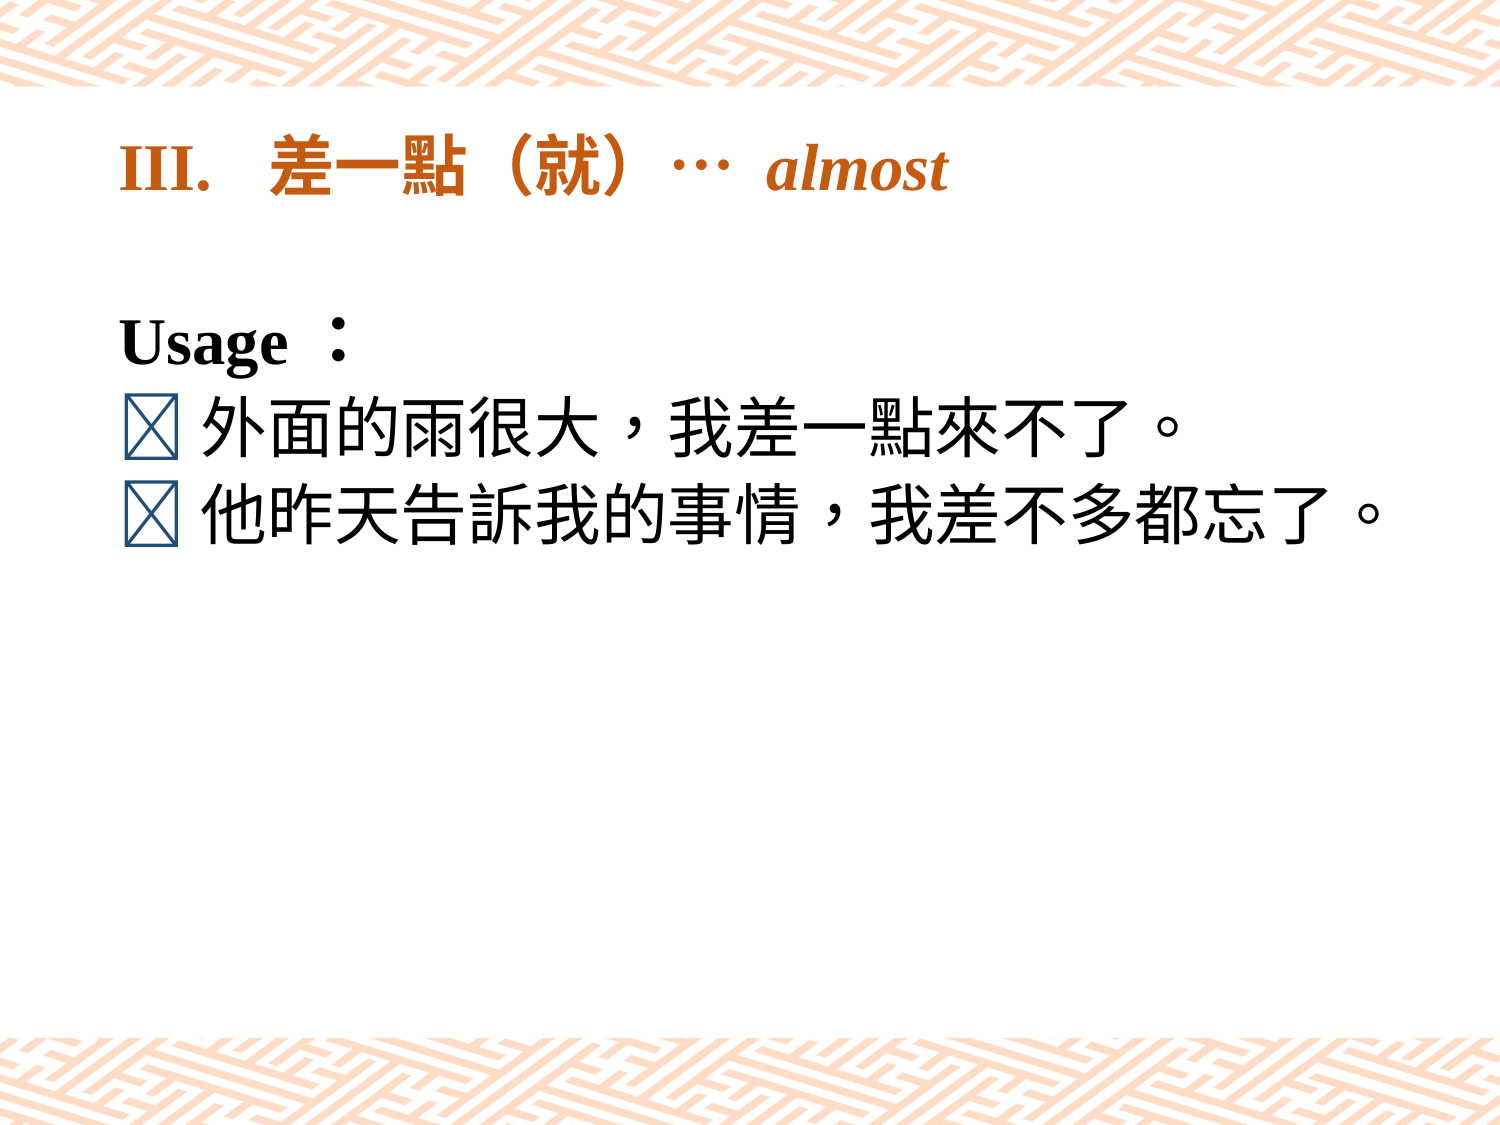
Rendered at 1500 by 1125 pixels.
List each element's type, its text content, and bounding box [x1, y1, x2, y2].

picture [0, 0, 1500, 1125]
list Usage： 外面的雨很大，我差一點來不了。 他昨天告訴我的事情，我差不多都忘了。 [103, 299, 1397, 1014]
title III. 差一點（就）… almost [103, 59, 1397, 278]
